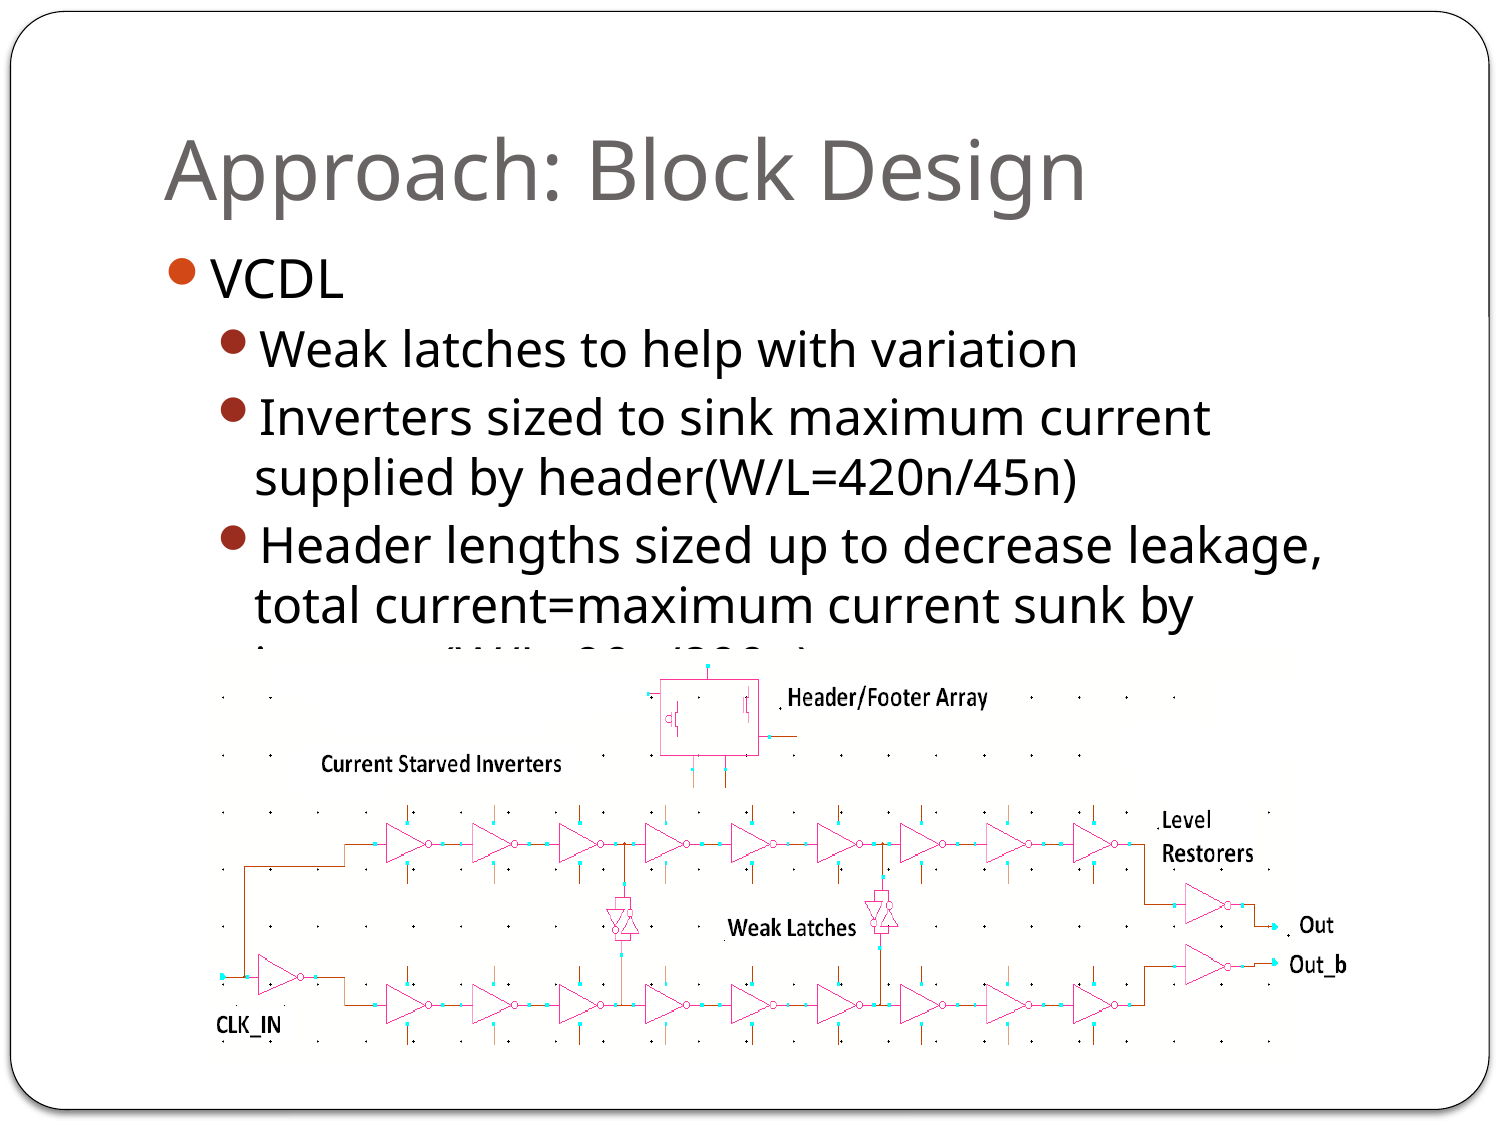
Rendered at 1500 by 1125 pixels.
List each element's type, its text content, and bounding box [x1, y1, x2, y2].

title Approach: Block Design [150, 45, 1425, 233]
picture [212, 649, 1363, 1063]
list VCDL Weak latches to help with variation Inverters sized to sink maximum current supplied by header(W/L=420n/45n) Header lengths sized up to decrease leakage, total current=maximum current sunk by inverter(W/L=90n/800n) [150, 237, 1425, 988]
